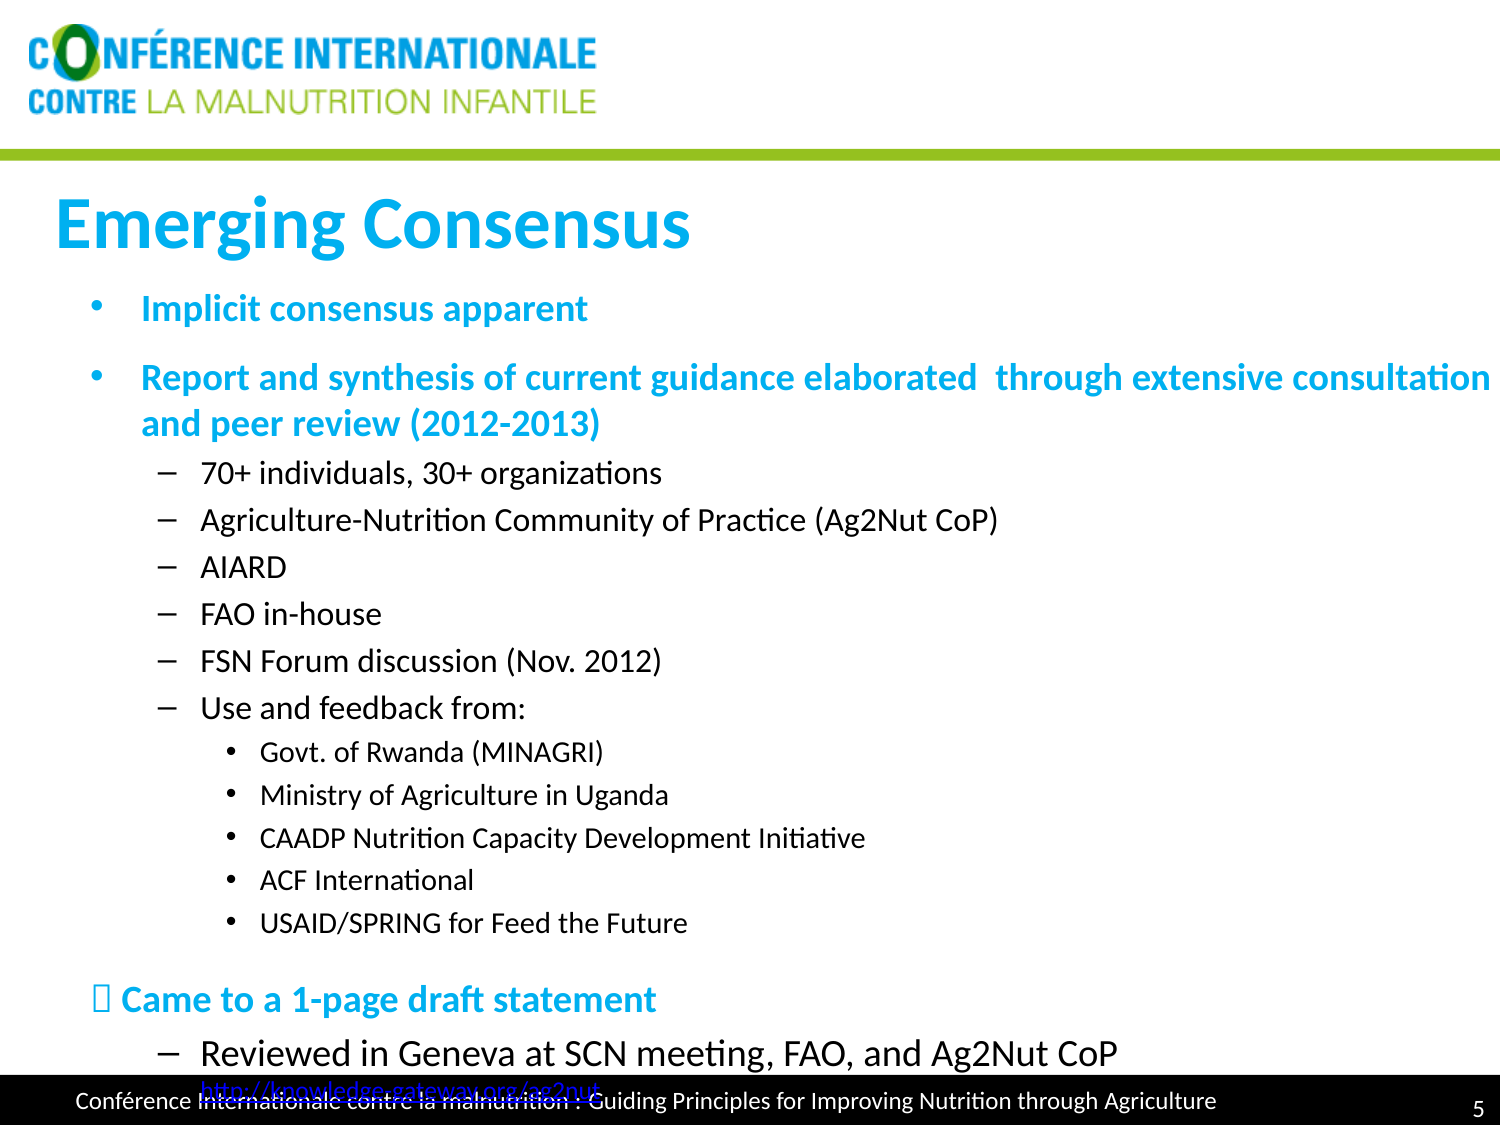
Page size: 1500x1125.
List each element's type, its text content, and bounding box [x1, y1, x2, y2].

list Implicit consensus apparent Report and synthesis of current guidance elaborated through extensive consultation and peer review (2012-2013) 70+ individuals, 30+ organizations Agriculture-Nutrition Community of Practice (Ag2Nut CoP) AIARD FAO in-house FSN Forum discussion (Nov. 2012) Use and feedback from: Govt. of Rwanda (MINAGRI) Ministry of Agriculture in Uganda CAADP Nutrition Capacity Development Initiative ACF International USAID/SPRING for Feed the Future  Came to a 1-page draft statement Reviewed in Geneva at SCN meeting, FAO, and Ag2Nut CoP http://knowledge-gateway.org/ag2nut [75, 275, 1500, 1113]
slide_number 5 [1149, 1077, 1500, 1125]
picture [29, 24, 597, 115]
title Emerging Consensus [40, 137, 1413, 300]
